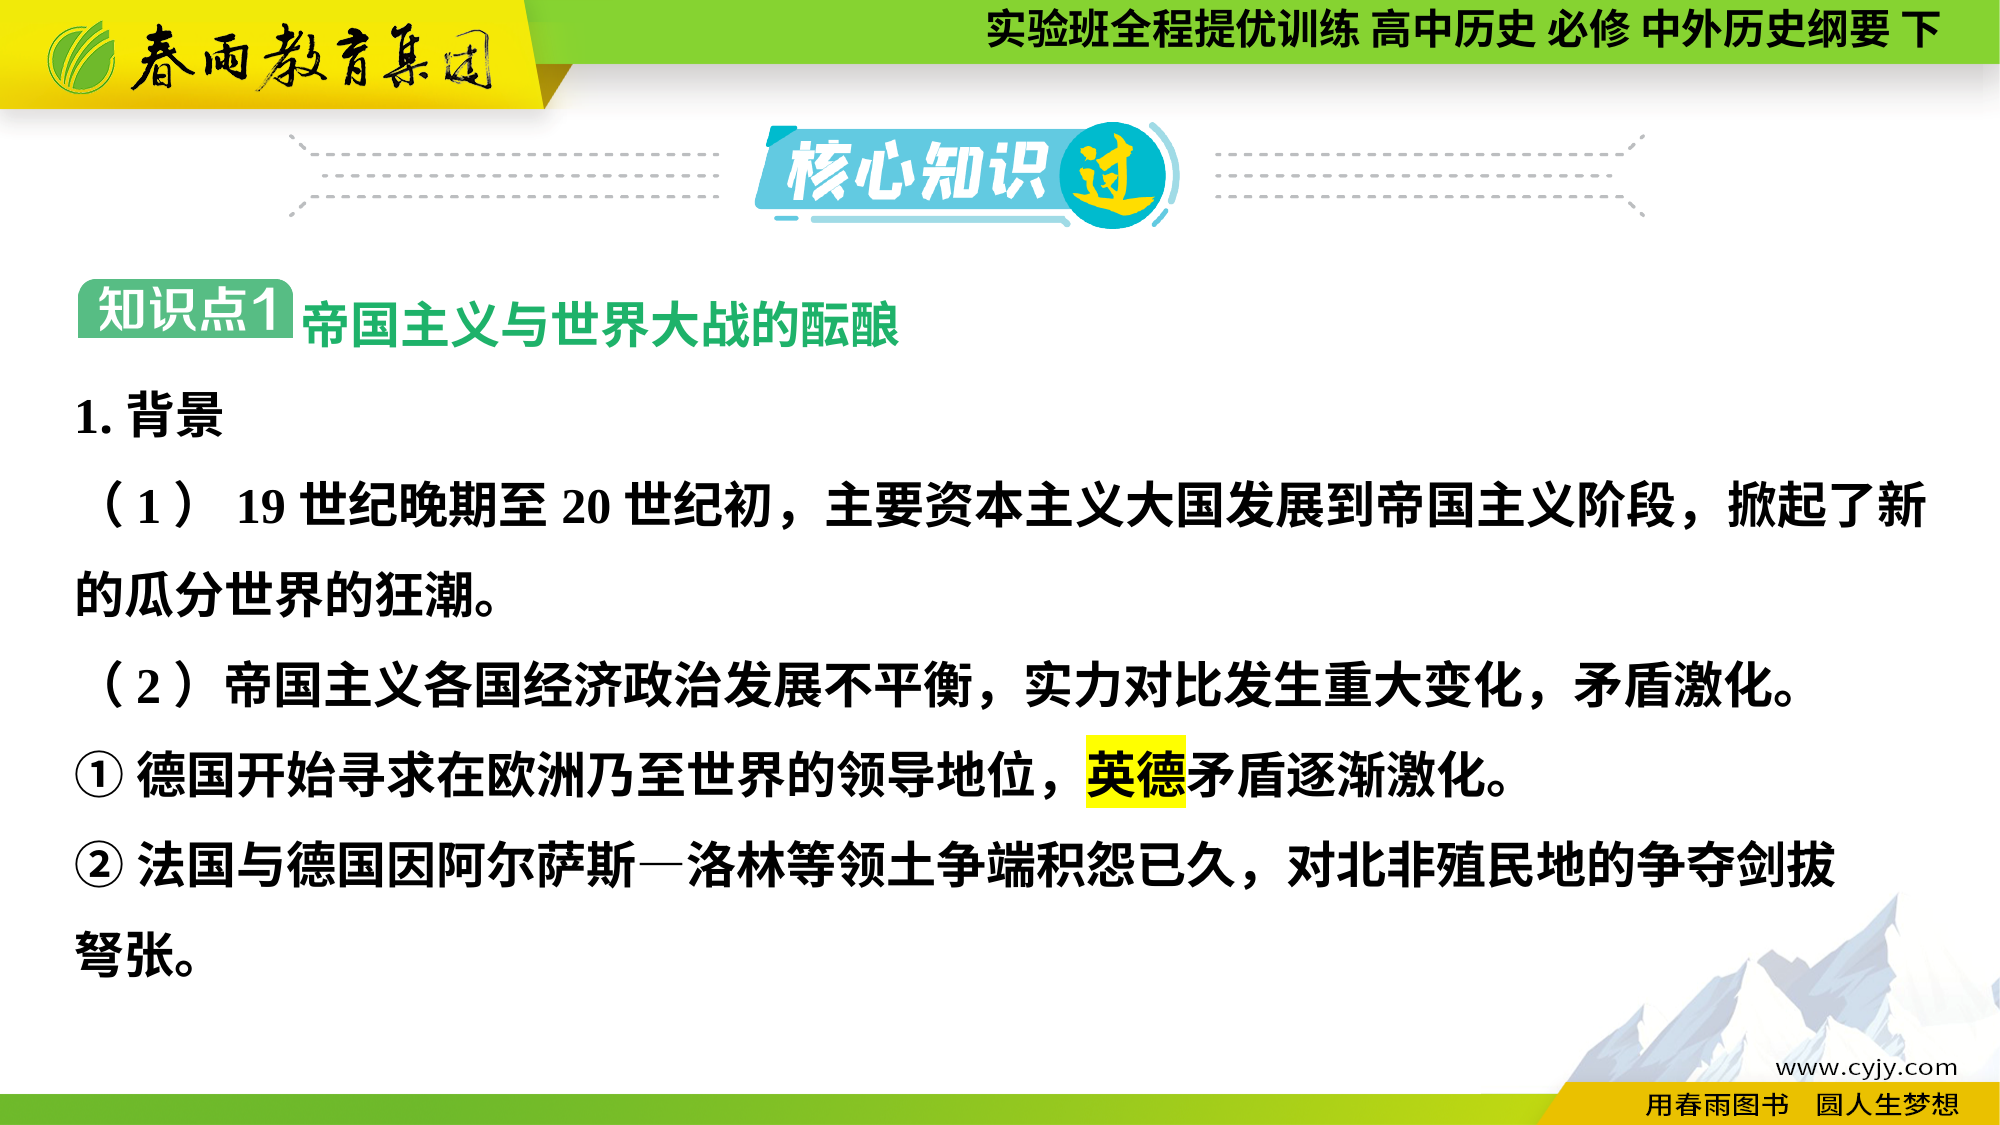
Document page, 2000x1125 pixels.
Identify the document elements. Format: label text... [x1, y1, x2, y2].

picture [0, 0, 2000, 1125]
list 帝国主义与世界大战的酝酿 1.背景 （1）19世纪晚期至20世纪初，主要资本主义大国发展到帝国主义阶段，掀起了新的瓜分世界的狂潮。 （2）帝国主义各国经济政治发展不平衡，实力对比发生重大变化，矛盾激化。 ①德国开始寻求在欧洲乃至世界的领导地位，英德矛盾逐渐激化。 ②法国与德国因阿尔萨斯—洛林等领土争端积怨已久，对北非殖民地的争夺剑拔 弩张。 [59, 255, 1944, 998]
